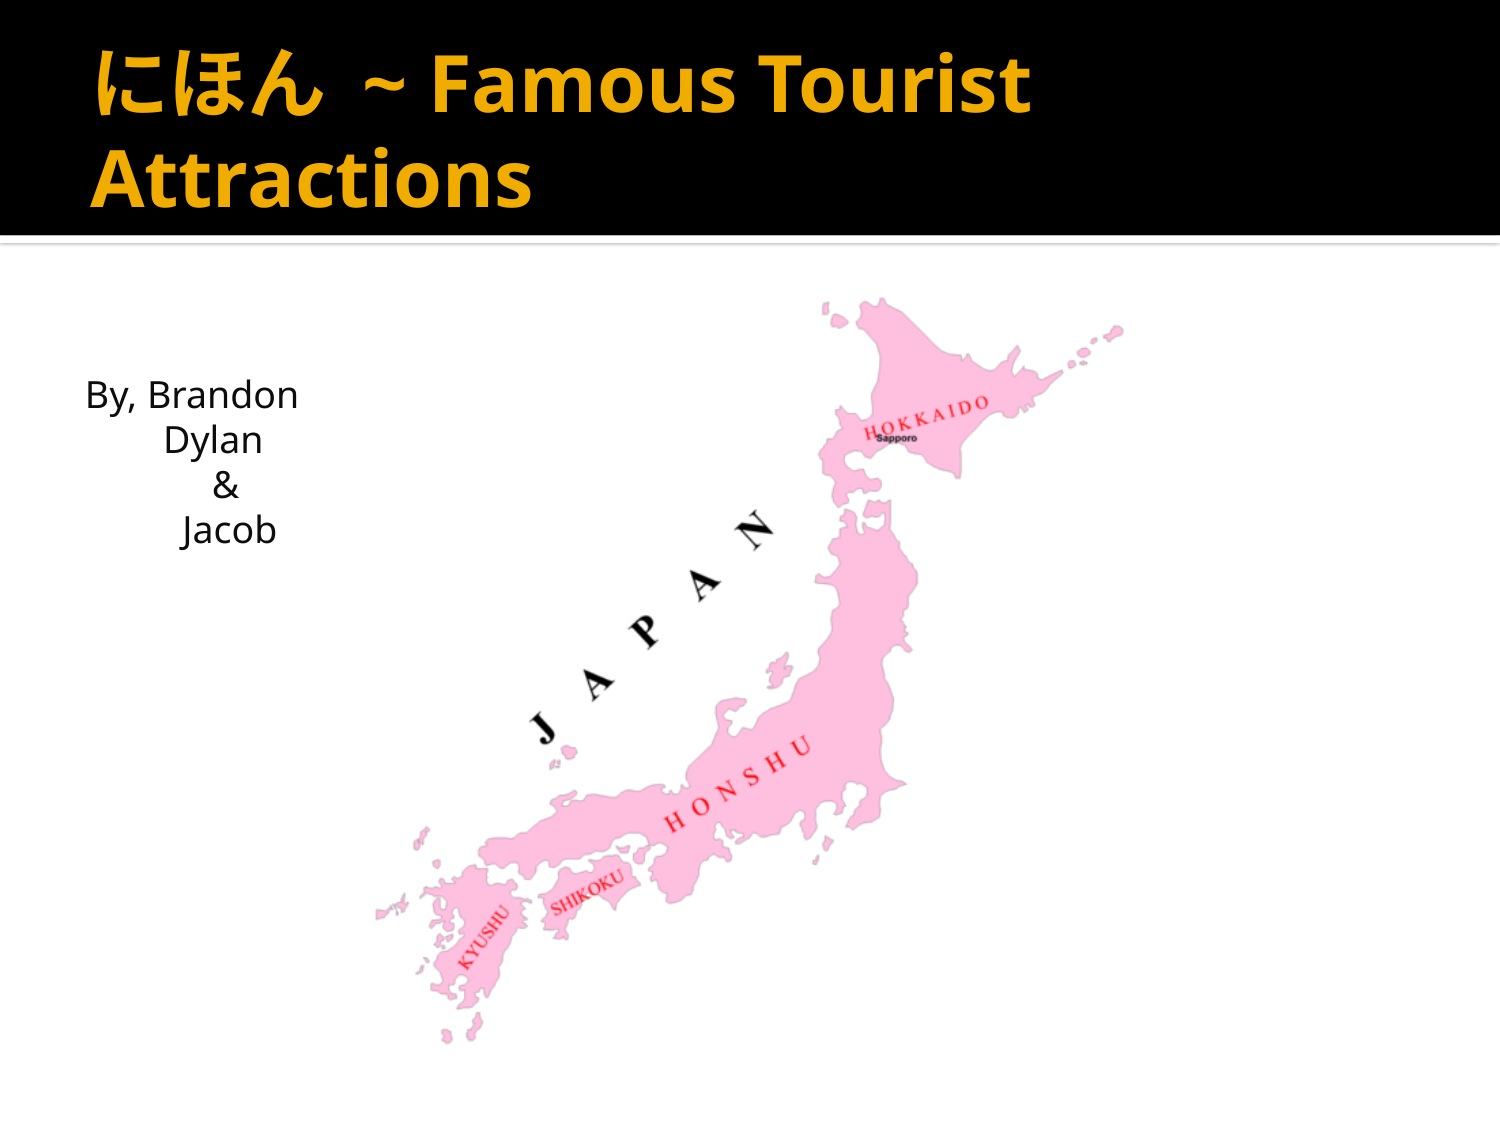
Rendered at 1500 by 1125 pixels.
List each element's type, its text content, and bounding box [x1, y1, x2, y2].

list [369, 291, 1131, 1050]
text_box By, Brandon Dylan & Jacob [70, 363, 364, 603]
title にほん ~ Famous Tourist Attractions [75, 25, 1425, 231]
